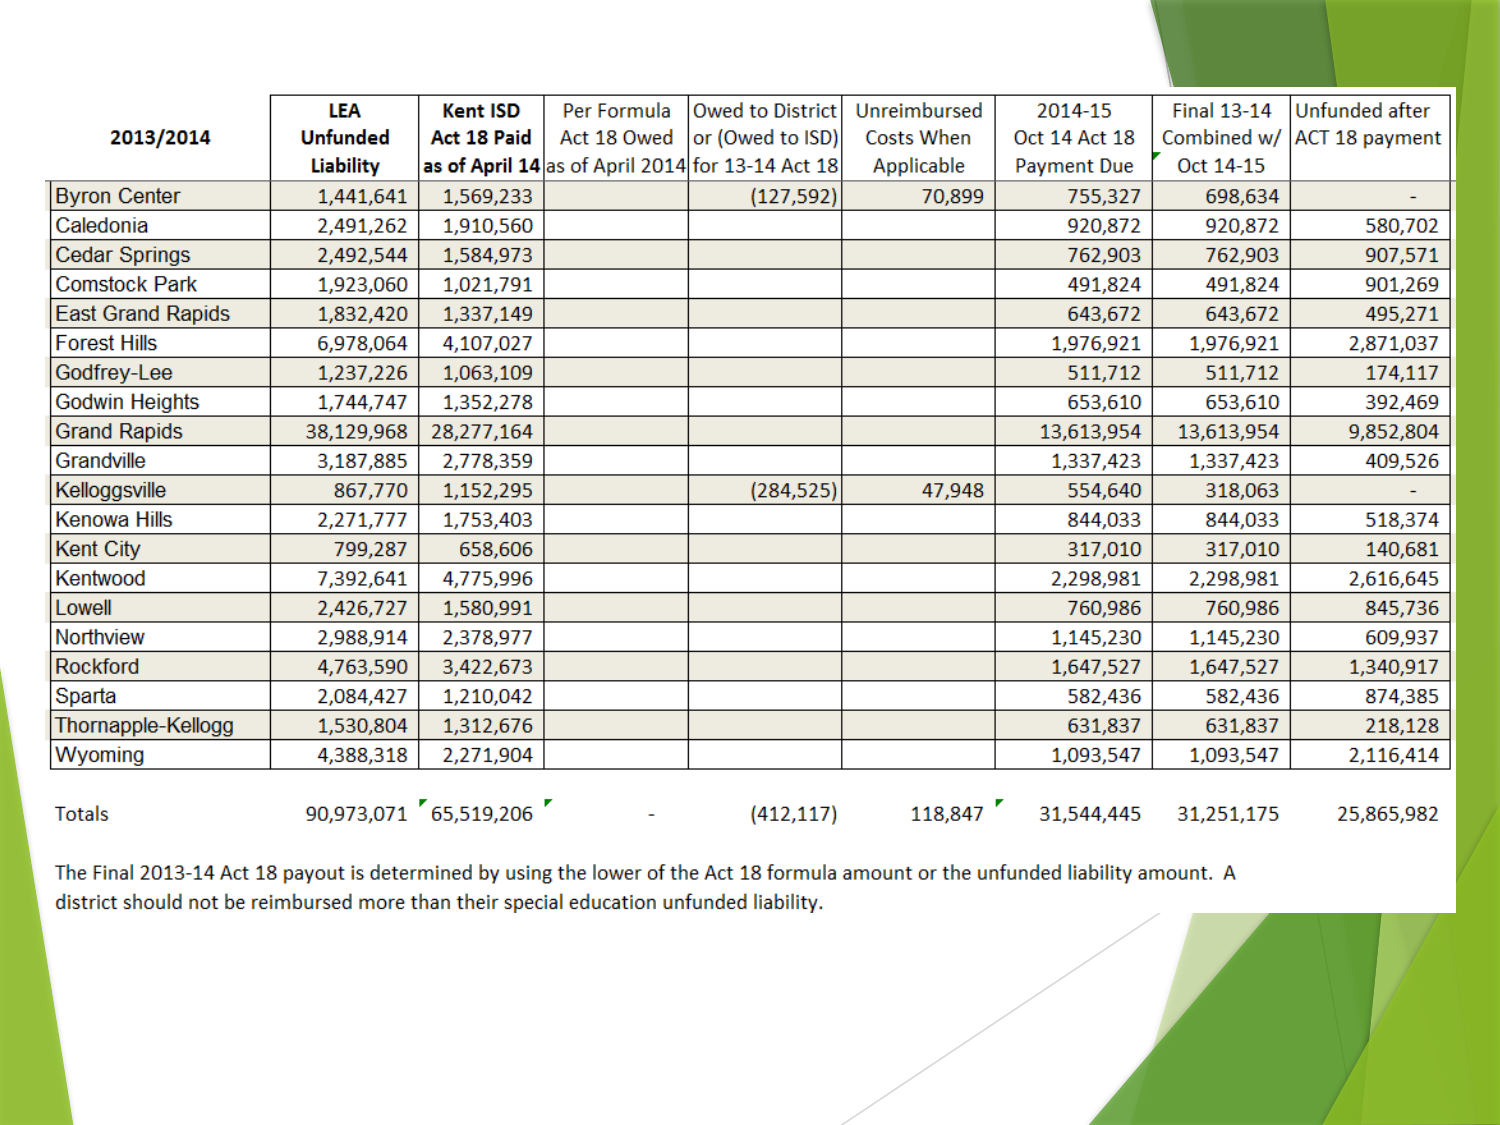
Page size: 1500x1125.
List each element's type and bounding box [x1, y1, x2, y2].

picture [44, 86, 1456, 913]
